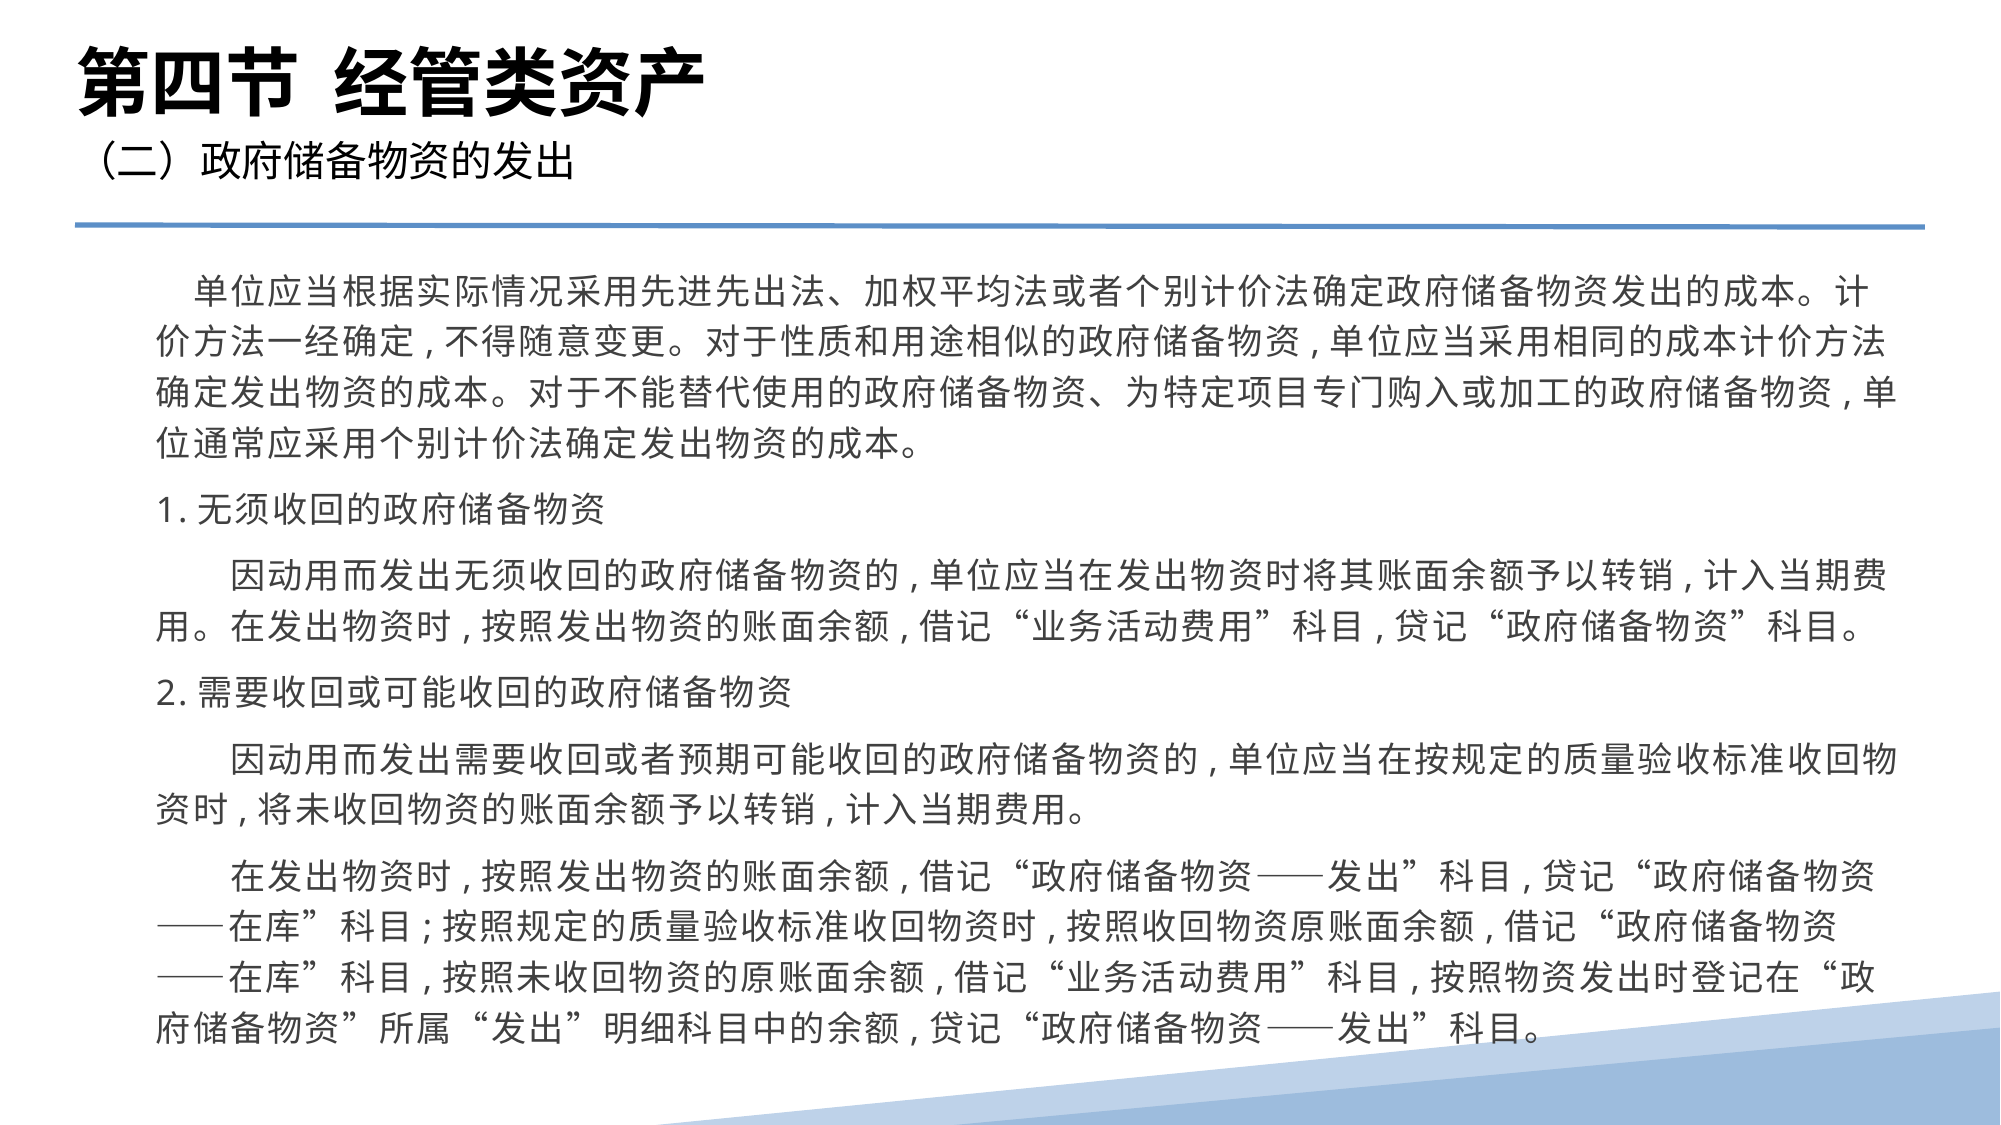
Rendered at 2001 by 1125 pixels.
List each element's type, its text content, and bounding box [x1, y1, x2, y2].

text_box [656, 991, 2000, 1125]
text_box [74, 224, 1925, 228]
text_box 第四节 经管类资产 [75, 24, 1925, 124]
text_box （二）政府储备物资的发出 [75, 124, 1925, 200]
text_box 单位应当根据实际情况采用先进先出法、加权平均法或者个别计价法确定政府储备物资发出的成本。计价方法一经确定,不得随意变更。对于性质和用途相似的政府储备物资,单位应当采用相同的成本计价方法确定发出物资的成本。对于不能替代使用的政府储备物资、为特定项目专门购入或加工的政府储备物资,单位通常应采用个别计价法确定发出物资的成本。 1.无须收回的政府储备物资 因动用而发出无须收回的政府储备物资的,单位应当在发出物资时将其账面余额予以转销,计入当期费用。在发出物资时,按照发出物资的账面余额,借记“业务活动费用”科目,贷记“政府储备物资”科目。 2.需要收回或可能收回的政府储备物资 因动用而发出需要收回或者预期可能收回的政府储备物资的,单位应当在按规定的质量验收标准收回物资时,将未收回物资的账面余额予以转销,计入当期费用。 在发出物资时,按照发出物资的账面余额,借记“政府储备物资——发出”科目,贷记“政府储备物资——在库”科目;按照规定的质量验收标准收回物资时,按照收回物资原账面余额,借记“政府储备物资——在库”科目,按照未收回物资的原账面余额,借记“业务活动费用”科目,按照物资发出时登记在“政府储备物资”所属“发出”明细科目中的余额,贷记“政府储备物资——发出”科目。 [145, 231, 1912, 1077]
